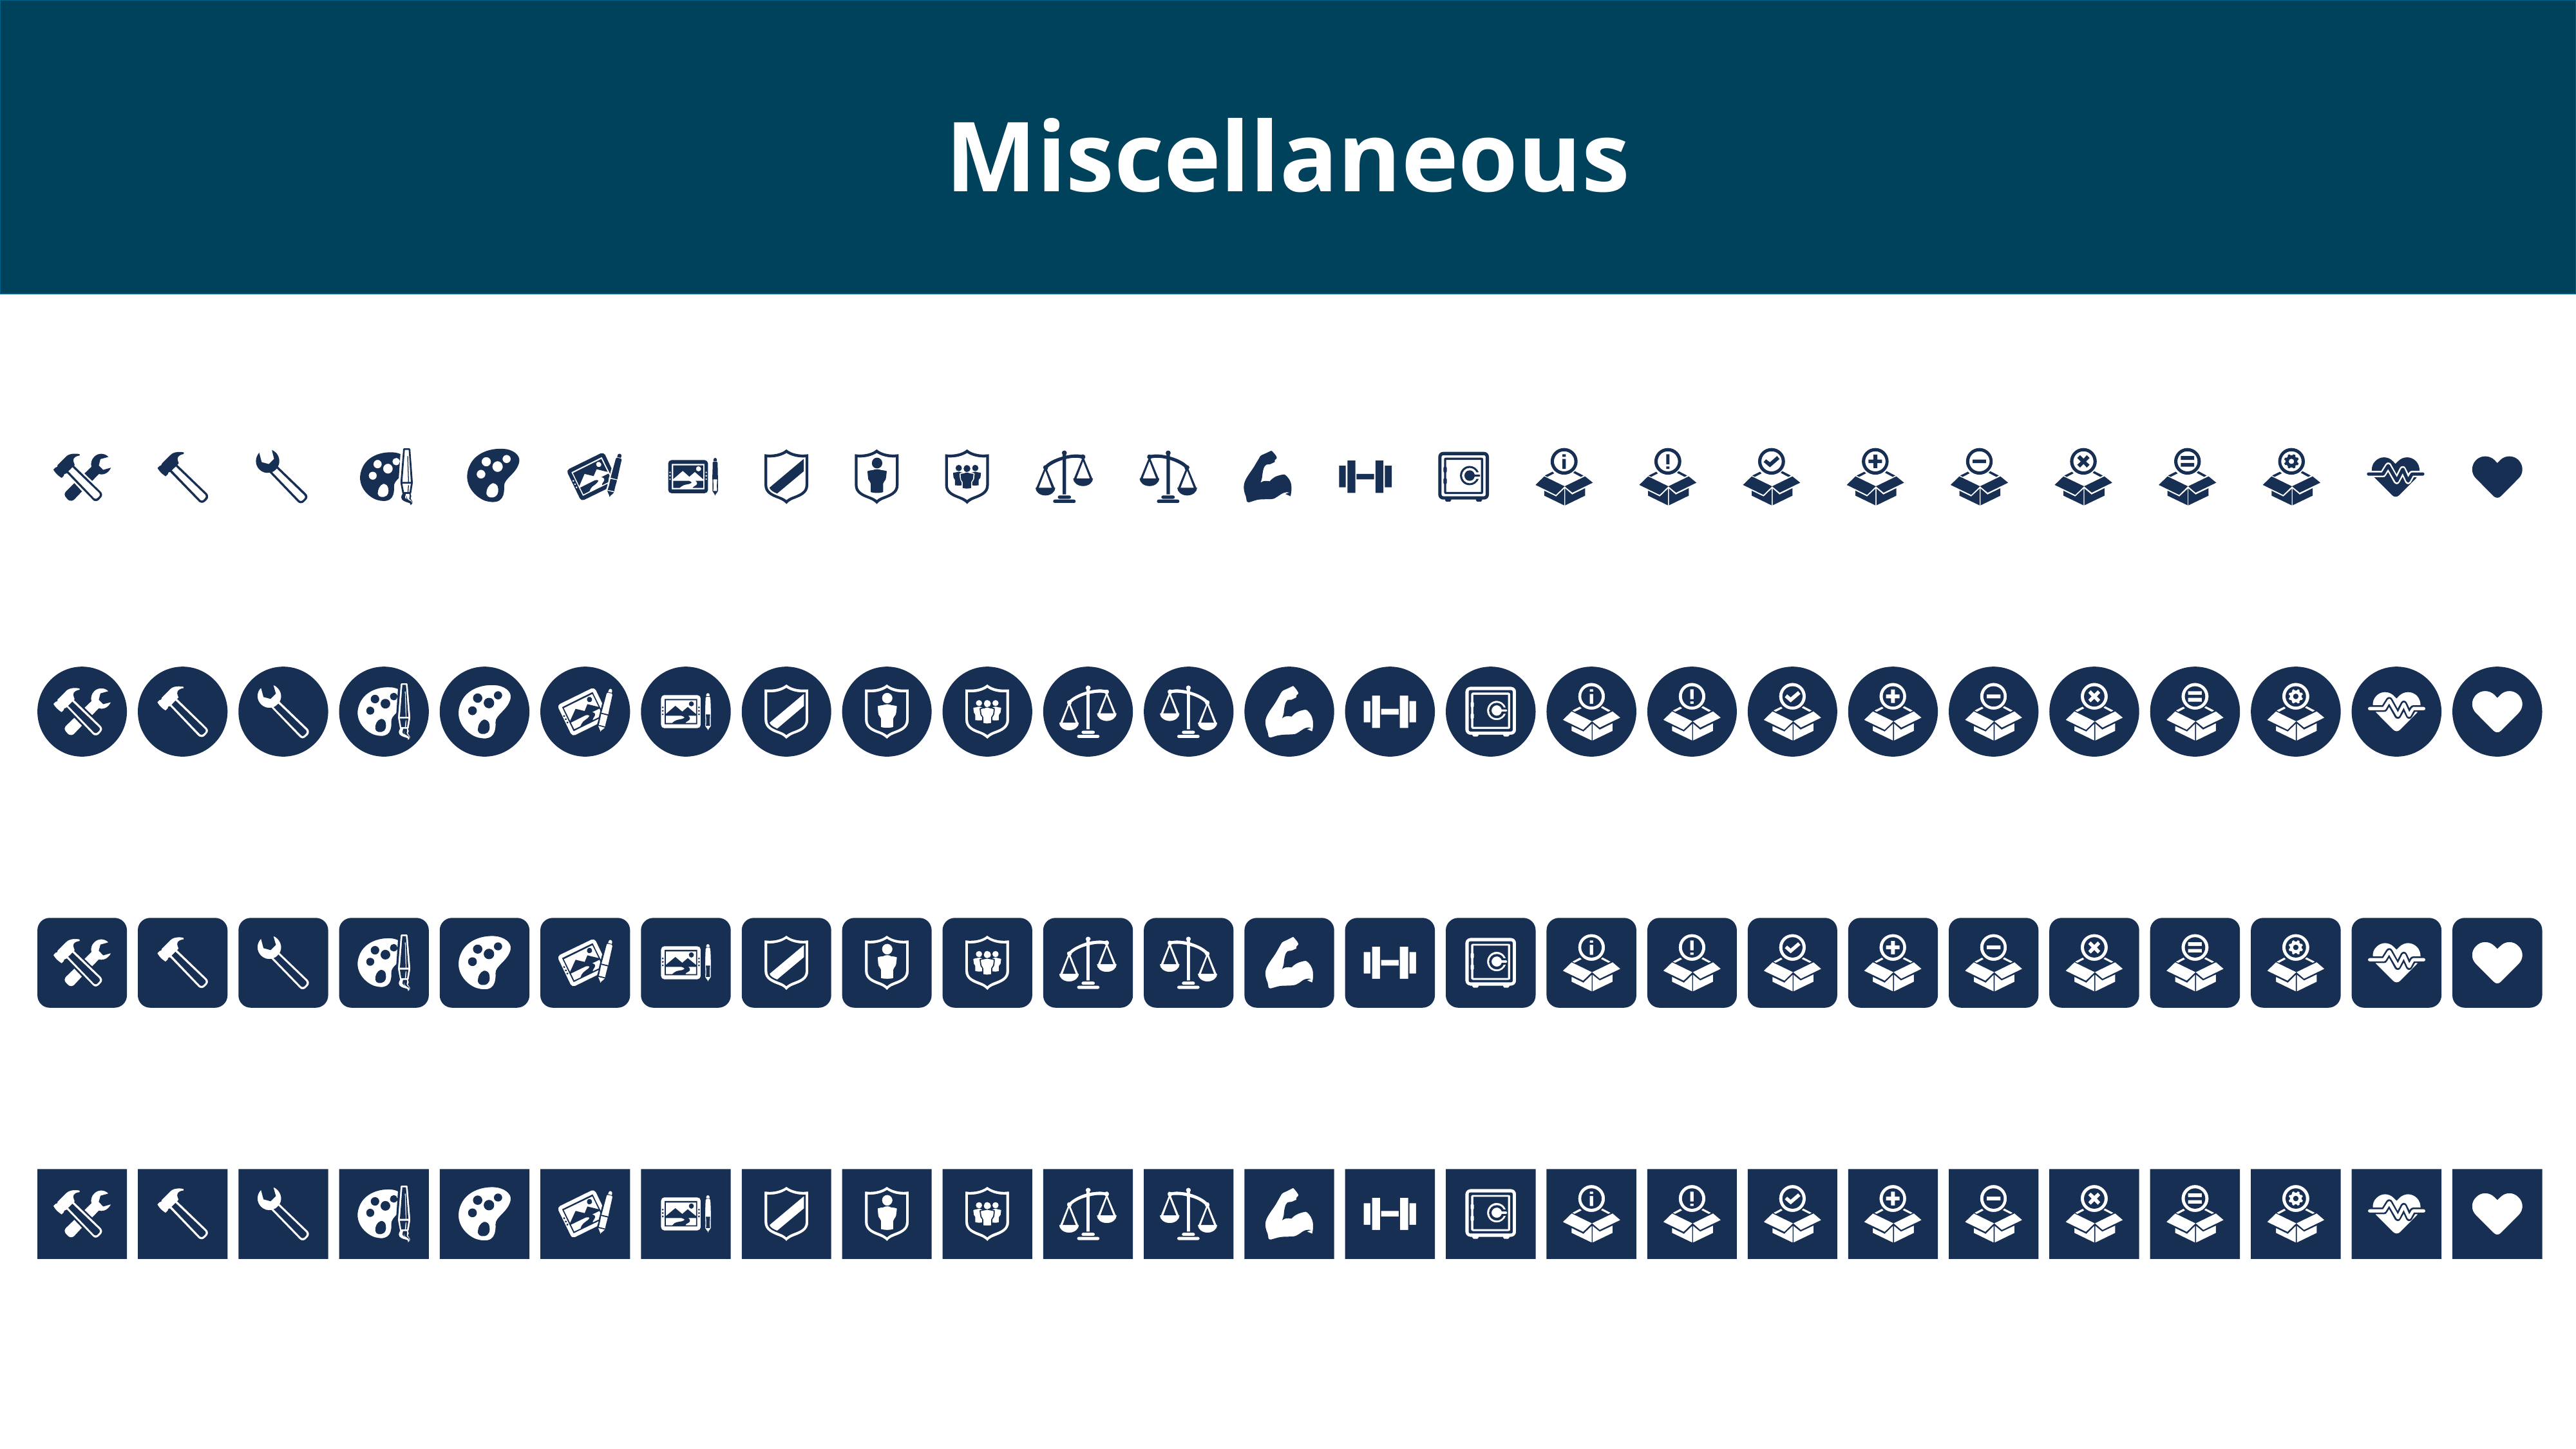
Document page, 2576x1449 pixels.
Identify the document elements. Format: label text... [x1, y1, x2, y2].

text_box [439, 667, 530, 757]
text_box [339, 1169, 429, 1259]
text_box [567, 453, 622, 500]
text_box [2251, 918, 2341, 1008]
text_box [1139, 450, 1197, 496]
text_box [540, 667, 630, 757]
text_box [1144, 918, 1234, 1008]
text_box [641, 1169, 731, 1259]
text_box [1848, 918, 1938, 1008]
text_box [1846, 471, 1904, 506]
text_box [668, 460, 708, 493]
text_box [540, 1169, 630, 1259]
text_box [1848, 667, 1938, 757]
text_box [1546, 1169, 1636, 1259]
text_box [741, 918, 831, 1008]
text_box [1244, 1169, 1334, 1259]
text_box [1647, 918, 1737, 1008]
text_box [238, 918, 328, 1008]
text_box [2351, 667, 2442, 757]
text_box [855, 449, 899, 504]
text_box [1035, 450, 1094, 496]
text_box [2262, 448, 2321, 506]
text_box [2251, 667, 2341, 757]
text_box [2150, 667, 2240, 757]
text_box [2351, 918, 2442, 1008]
text_box [942, 667, 1032, 757]
text_box [1339, 466, 1346, 488]
text_box [2049, 1169, 2139, 1259]
text_box [1446, 667, 1536, 757]
text_box [1244, 450, 1292, 502]
text_box [712, 458, 718, 496]
text_box [1446, 918, 1536, 1008]
text_box [467, 448, 520, 502]
text_box [138, 1169, 228, 1259]
text_box [400, 448, 413, 506]
text_box [1949, 1169, 2039, 1259]
text_box [1743, 448, 1801, 506]
text_box [1950, 448, 2009, 506]
text_box [842, 667, 932, 757]
text_box [1043, 1169, 1133, 1259]
text_box [2452, 667, 2543, 757]
text_box [1345, 1169, 1435, 1259]
text_box [1043, 667, 1133, 757]
text_box [439, 918, 530, 1008]
text_box [1848, 1169, 1938, 1259]
text_box [1747, 667, 1837, 757]
text_box [1244, 918, 1334, 1008]
text_box [2367, 457, 2425, 497]
text_box [2452, 1169, 2543, 1259]
text_box [238, 667, 328, 757]
text_box [1345, 918, 1435, 1008]
text_box [1949, 918, 2039, 1008]
text_box [1053, 495, 1076, 503]
text_box [2049, 918, 2139, 1008]
text_box [360, 452, 401, 501]
text_box [1647, 1169, 1737, 1259]
text_box [641, 667, 731, 757]
text_box [37, 918, 128, 1008]
text_box [2150, 918, 2240, 1008]
text_box [1385, 466, 1392, 488]
text_box [842, 1169, 932, 1259]
text_box [764, 449, 809, 504]
text_box [138, 667, 228, 757]
text_box [37, 1169, 128, 1259]
text_box [2150, 1169, 2240, 1259]
text_box [2049, 667, 2139, 757]
text_box [1347, 460, 1356, 493]
text_box [138, 918, 228, 1008]
text_box [157, 451, 209, 503]
text_box [540, 918, 630, 1008]
text_box [2251, 1169, 2341, 1259]
text_box [256, 450, 308, 504]
text_box [1157, 495, 1180, 503]
text_box [1375, 460, 1384, 493]
text_box [1862, 448, 1889, 475]
text_box [53, 453, 102, 502]
text_box [641, 918, 731, 1008]
text_box [2159, 448, 2217, 506]
text_box [2452, 918, 2543, 1008]
text_box [1356, 473, 1374, 480]
text_box [2472, 456, 2523, 498]
text_box [1144, 667, 1234, 757]
text_box [945, 449, 989, 504]
text_box [1546, 667, 1636, 757]
text_box [2351, 1169, 2442, 1259]
text_box [741, 667, 831, 757]
title Miscellaneous [223, 90, 2353, 215]
text_box [1647, 667, 1737, 757]
text_box [439, 1169, 530, 1259]
text_box [1438, 451, 1490, 502]
text_box [339, 918, 429, 1008]
text_box [1446, 1169, 1536, 1259]
text_box [1535, 448, 1593, 506]
text_box [2054, 448, 2112, 506]
text_box [1345, 667, 1435, 757]
text_box [1639, 448, 1697, 506]
text_box [1747, 918, 1837, 1008]
text_box [1546, 918, 1636, 1008]
text_box [37, 667, 128, 757]
text_box [238, 1169, 328, 1259]
text_box [1747, 1169, 1837, 1259]
text_box [1949, 667, 2039, 757]
text_box [741, 1169, 831, 1259]
text_box [1244, 667, 1334, 757]
text_box [84, 453, 111, 481]
text_box [942, 1169, 1032, 1259]
text_box [842, 918, 932, 1008]
text_box [339, 667, 429, 757]
text_box [942, 918, 1032, 1008]
text_box [1043, 918, 1133, 1008]
text_box [1144, 1169, 1234, 1259]
